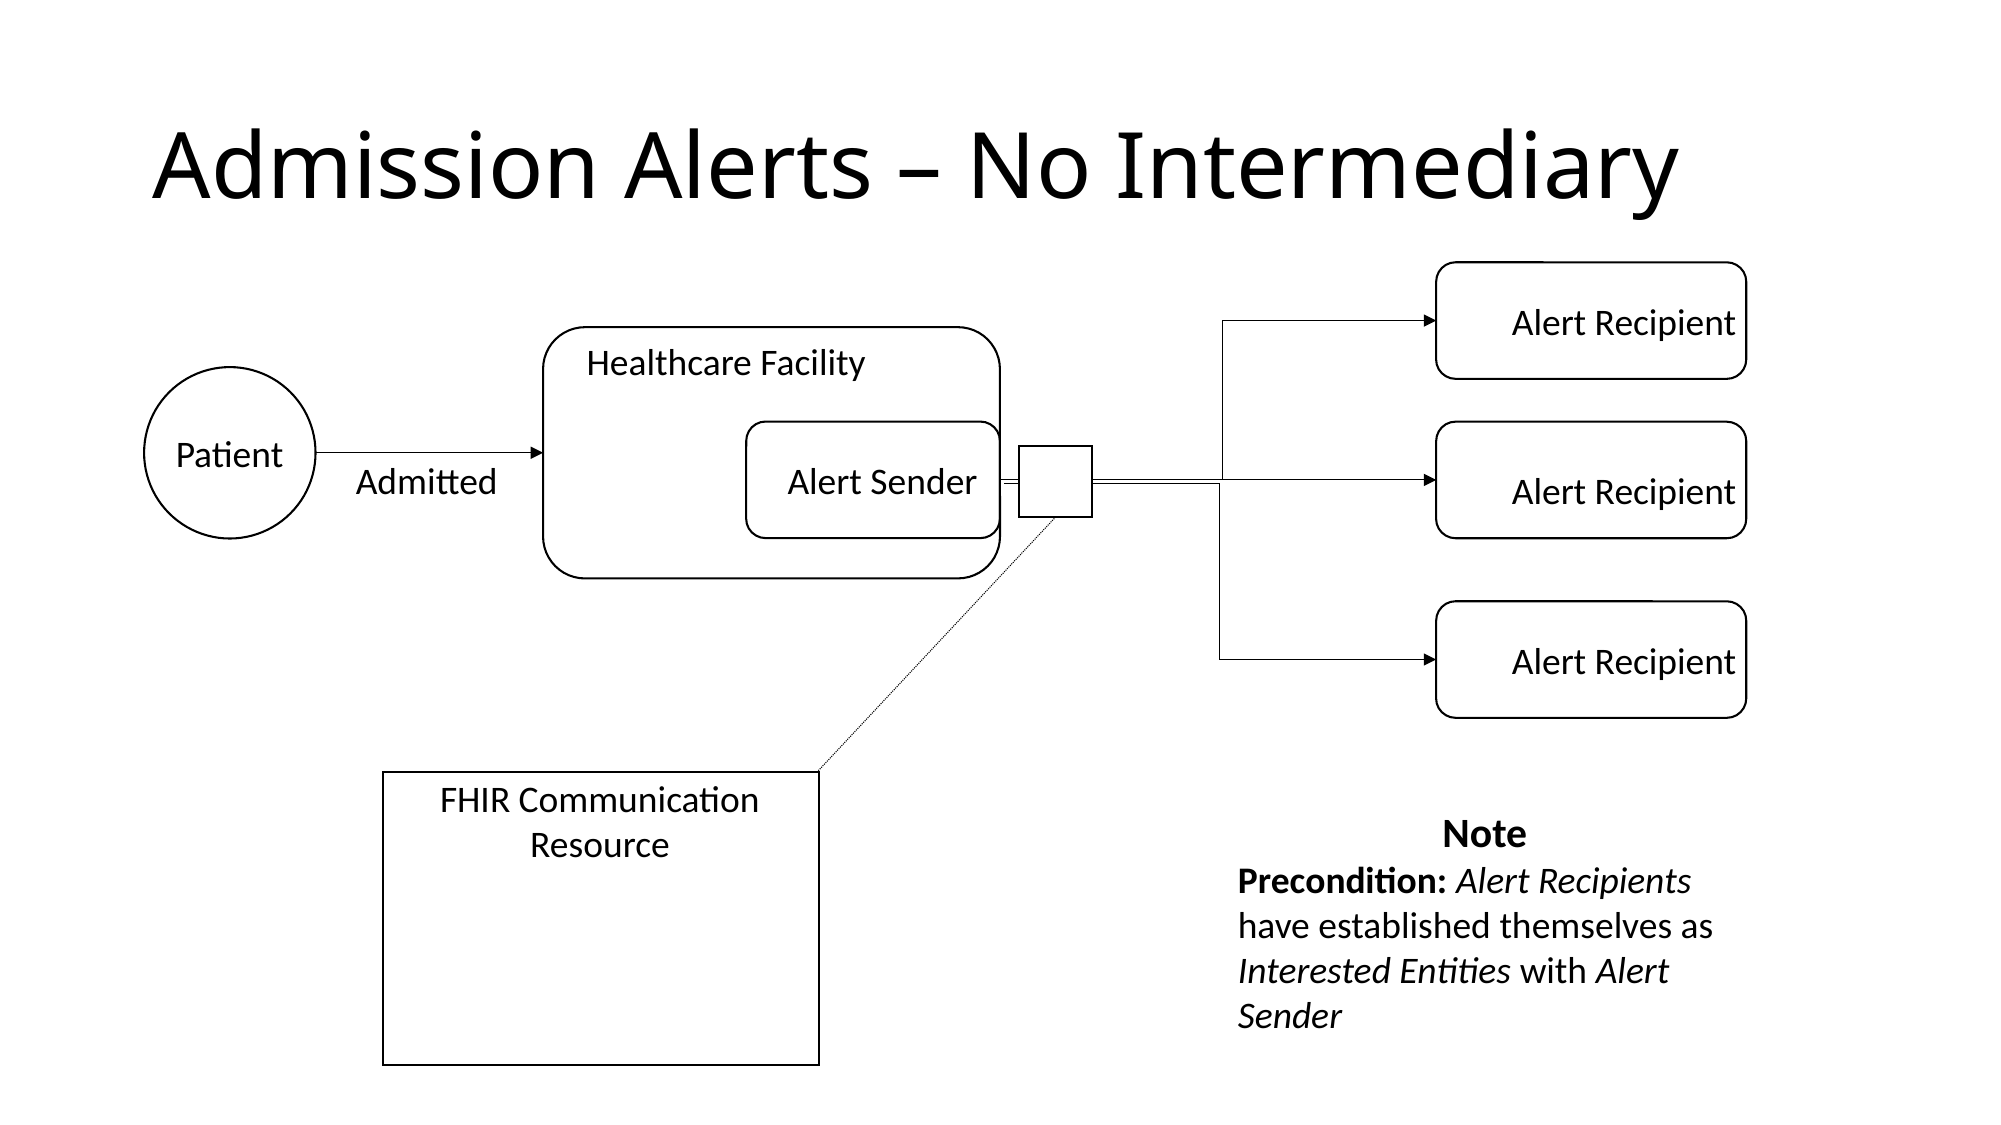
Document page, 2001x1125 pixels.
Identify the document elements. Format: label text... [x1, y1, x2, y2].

text_box FHIR Communication Resource [383, 767, 817, 872]
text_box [1003, 483, 1437, 660]
text_box [382, 771, 820, 1066]
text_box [1436, 601, 1782, 718]
text_box Admitted [341, 453, 513, 510]
text_box Patient [161, 422, 299, 483]
text_box Note Precondition: Alert Recipients have established themselves as Interested Entities with Alert Sender [1223, 798, 1747, 1044]
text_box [1436, 421, 1782, 539]
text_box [1009, 320, 1437, 480]
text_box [746, 421, 1000, 539]
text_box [816, 516, 1056, 773]
text_box Healthcare Facility [571, 330, 881, 390]
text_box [1436, 262, 1782, 379]
text_box [143, 366, 317, 540]
text_box [542, 326, 1001, 580]
title Admission Alerts – No Intermediary [137, 59, 1863, 278]
